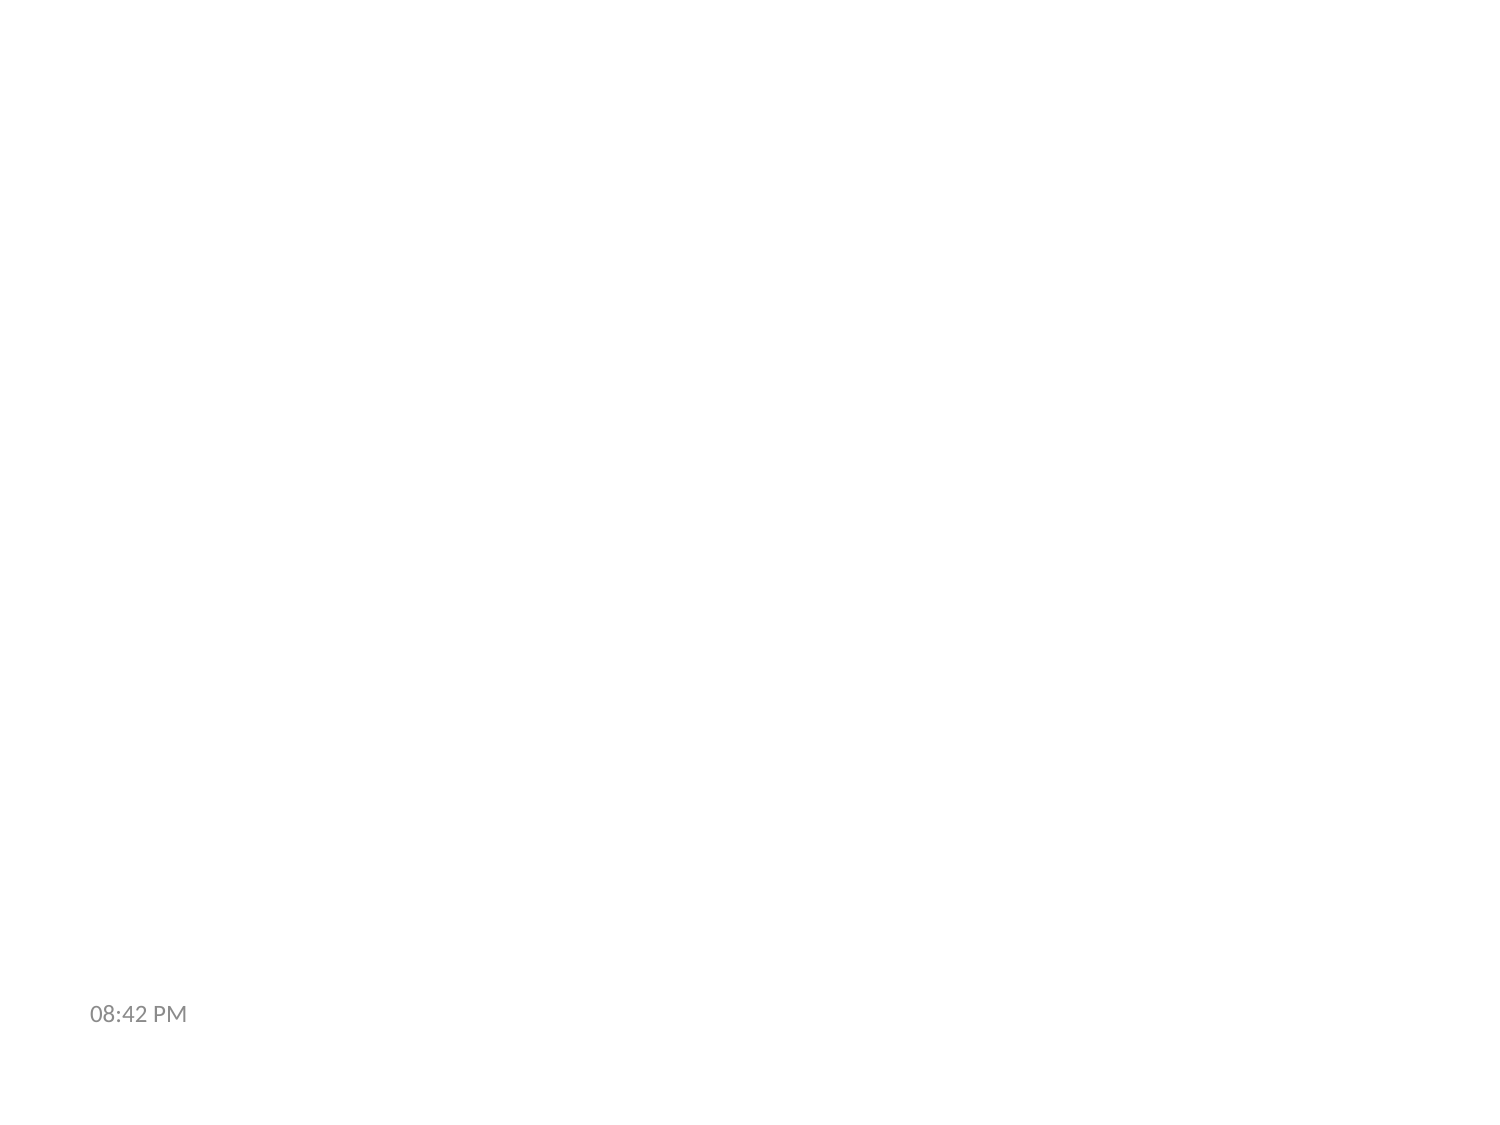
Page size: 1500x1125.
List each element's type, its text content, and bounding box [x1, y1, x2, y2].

text_box 3:35 PM [75, 982, 425, 1043]
